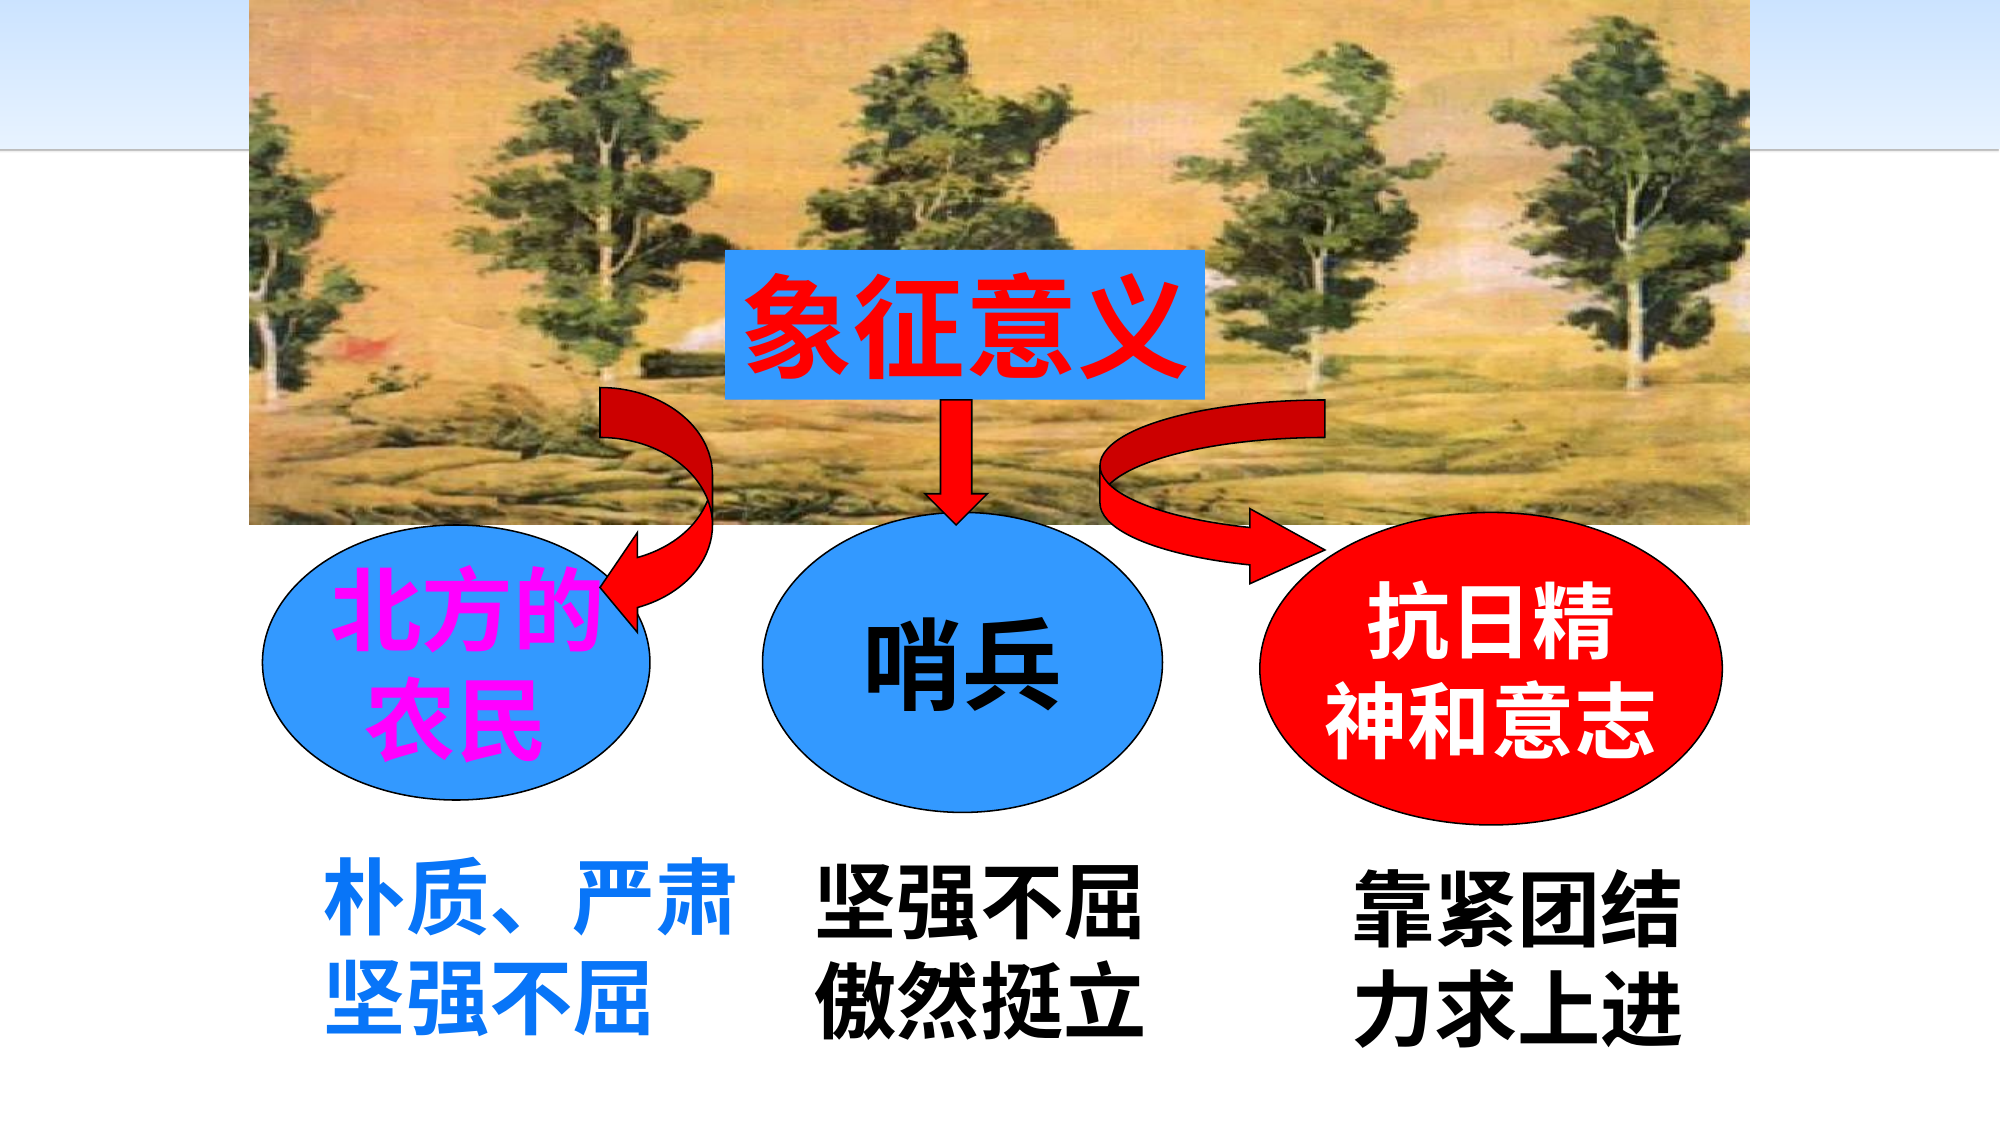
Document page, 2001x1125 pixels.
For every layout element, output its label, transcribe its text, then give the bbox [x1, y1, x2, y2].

text_box 坚强不屈 傲然挺立 [798, 842, 1162, 1057]
picture [249, 0, 1751, 526]
text_box [600, 534, 712, 633]
text_box [1126, 534, 1325, 584]
text_box 抗日精 神和意志 [1259, 534, 1723, 825]
text_box 北方的 农民 [262, 534, 650, 801]
text_box 朴质、严肃 坚强不屈 [308, 837, 755, 1053]
text_box 靠紧团结 力求上进 [1336, 849, 1700, 1065]
text_box 哨兵 [762, 534, 1163, 813]
